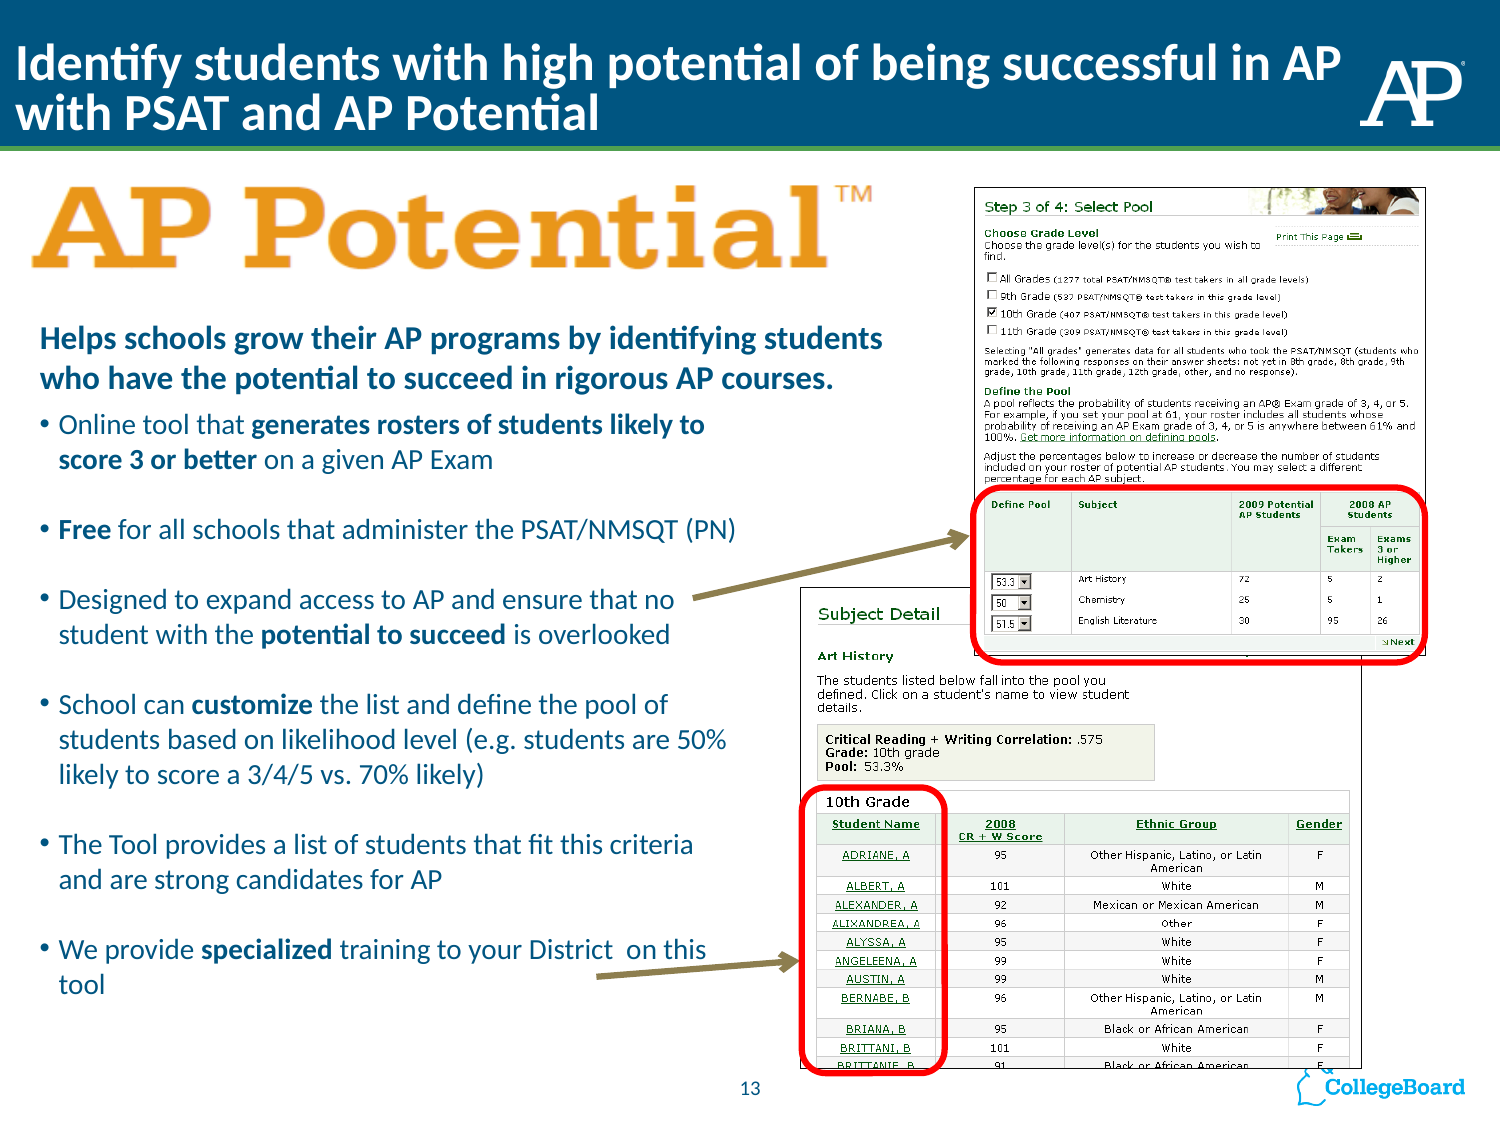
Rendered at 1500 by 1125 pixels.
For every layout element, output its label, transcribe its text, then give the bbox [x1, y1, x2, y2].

picture [799, 187, 1465, 1106]
text_box Online tool that generates rosters of students likely to score 3 or better on a given AP Exam Free for all schools that administer the PSAT/NMSQT (PN) Designed to expand access to AP and ensure that no student with the potential to succeed is overlooked School can customize the list and define the pool of students based on likelihood level (e.g. students are 50% likely to score a 3/4/5 vs. 70% likely) The Tool provides a list of students that fit this criteria and are strong candidates for AP We provide specialized training to your District on this tool [24, 398, 754, 1008]
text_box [692, 535, 970, 599]
title Identify students with high potential of being successful in AP with PSAT and AP Potential [0, 0, 1410, 149]
picture [21, 165, 899, 289]
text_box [596, 960, 801, 977]
text_box Helps schools grow their AP programs by identifying students who have the potential to succeed in rigorous AP courses. [24, 308, 904, 404]
slide_number 13 [711, 1060, 789, 1100]
